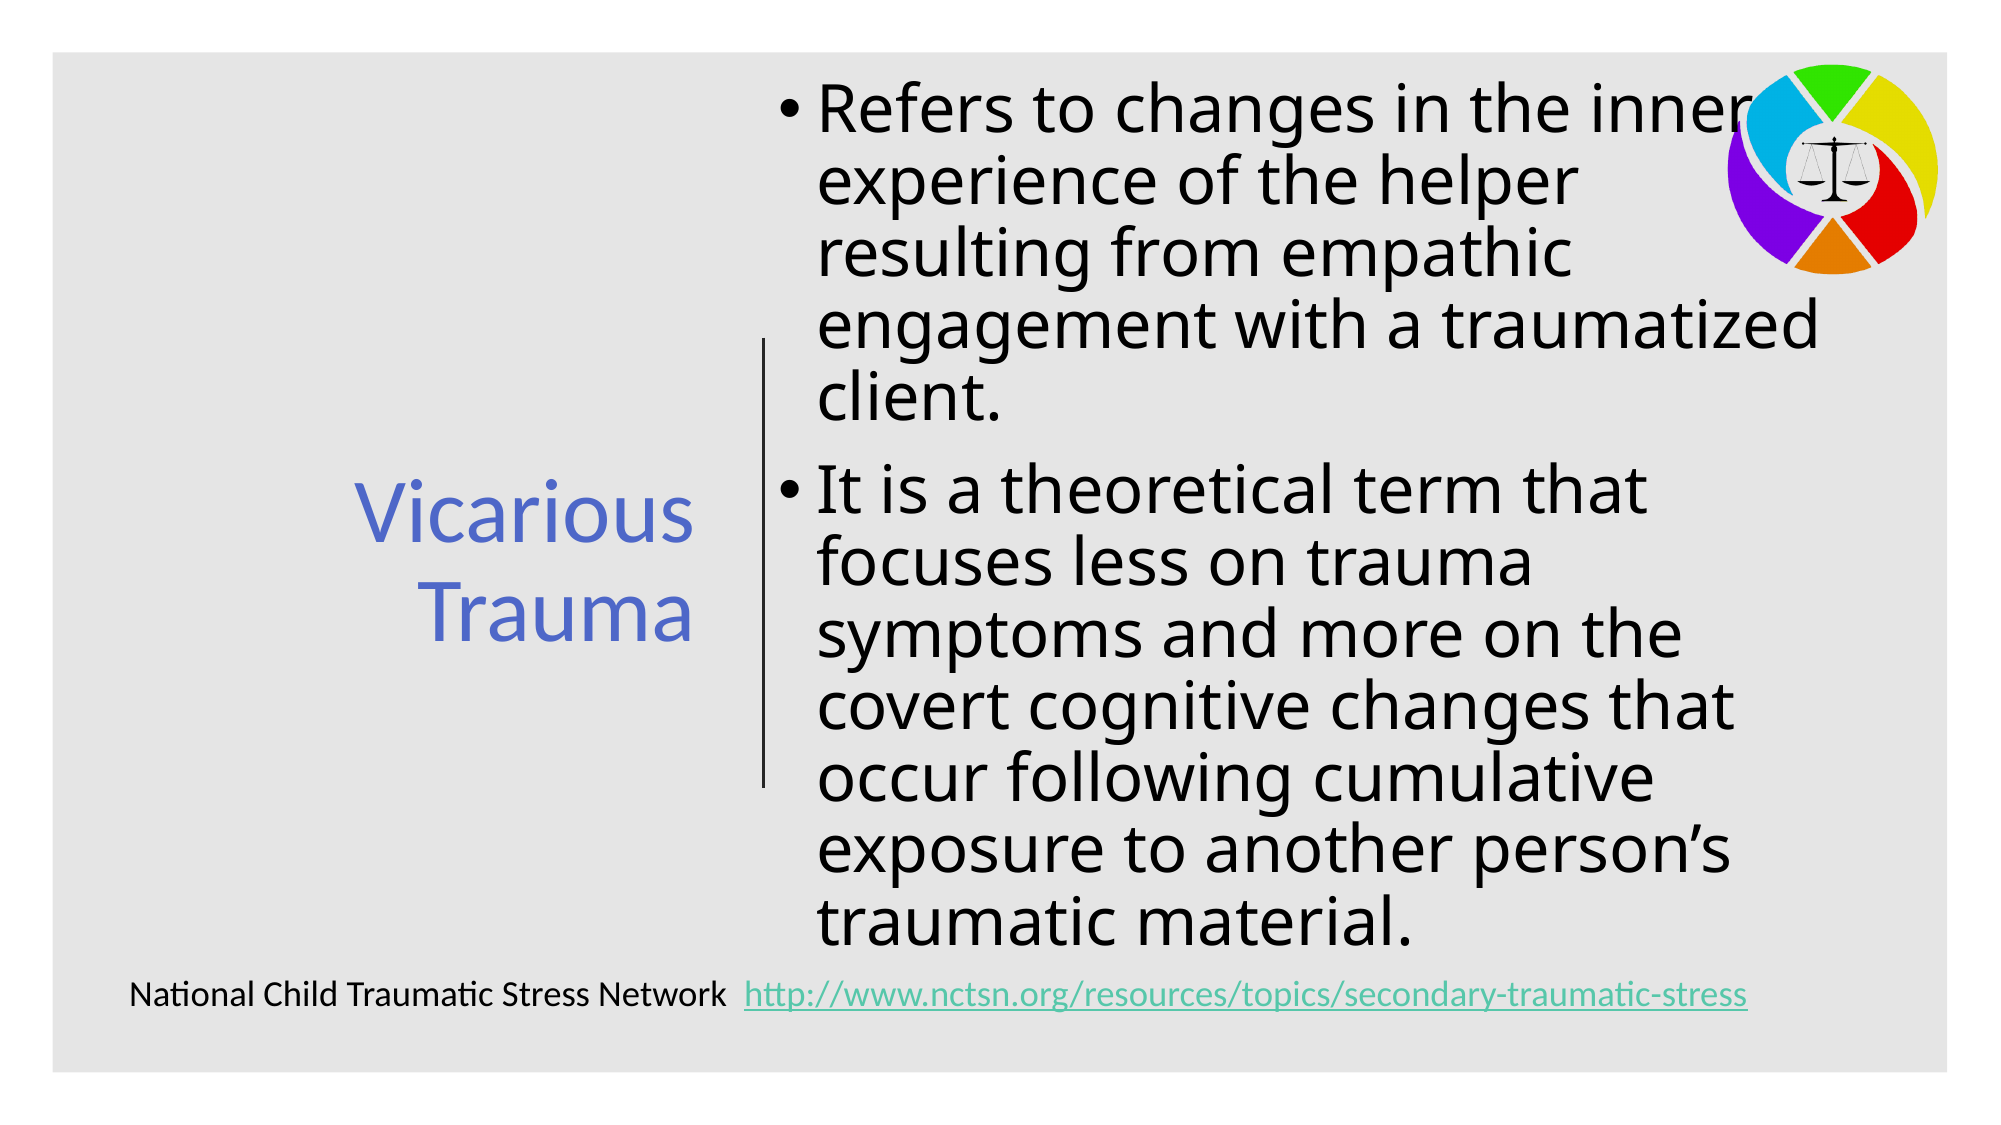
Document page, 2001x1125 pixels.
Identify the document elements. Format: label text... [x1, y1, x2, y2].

picture [1694, 29, 1973, 308]
text_box [52, 51, 1948, 1073]
text_box National Child Traumatic Stress Network http://www.nctsn.org/resources/topics/secondary-traumatic-stress [114, 966, 1842, 1031]
list Refers to changes in the inner experience of the helper resulting from empathic engagement with a traumatized client. It is a theoretical term that focuses less on trauma symptoms and more on the covert cognitive changes that occur following cumulative exposure to another person’s traumatic material. [763, 140, 1842, 966]
title Vicarious Trauma [137, 158, 711, 966]
